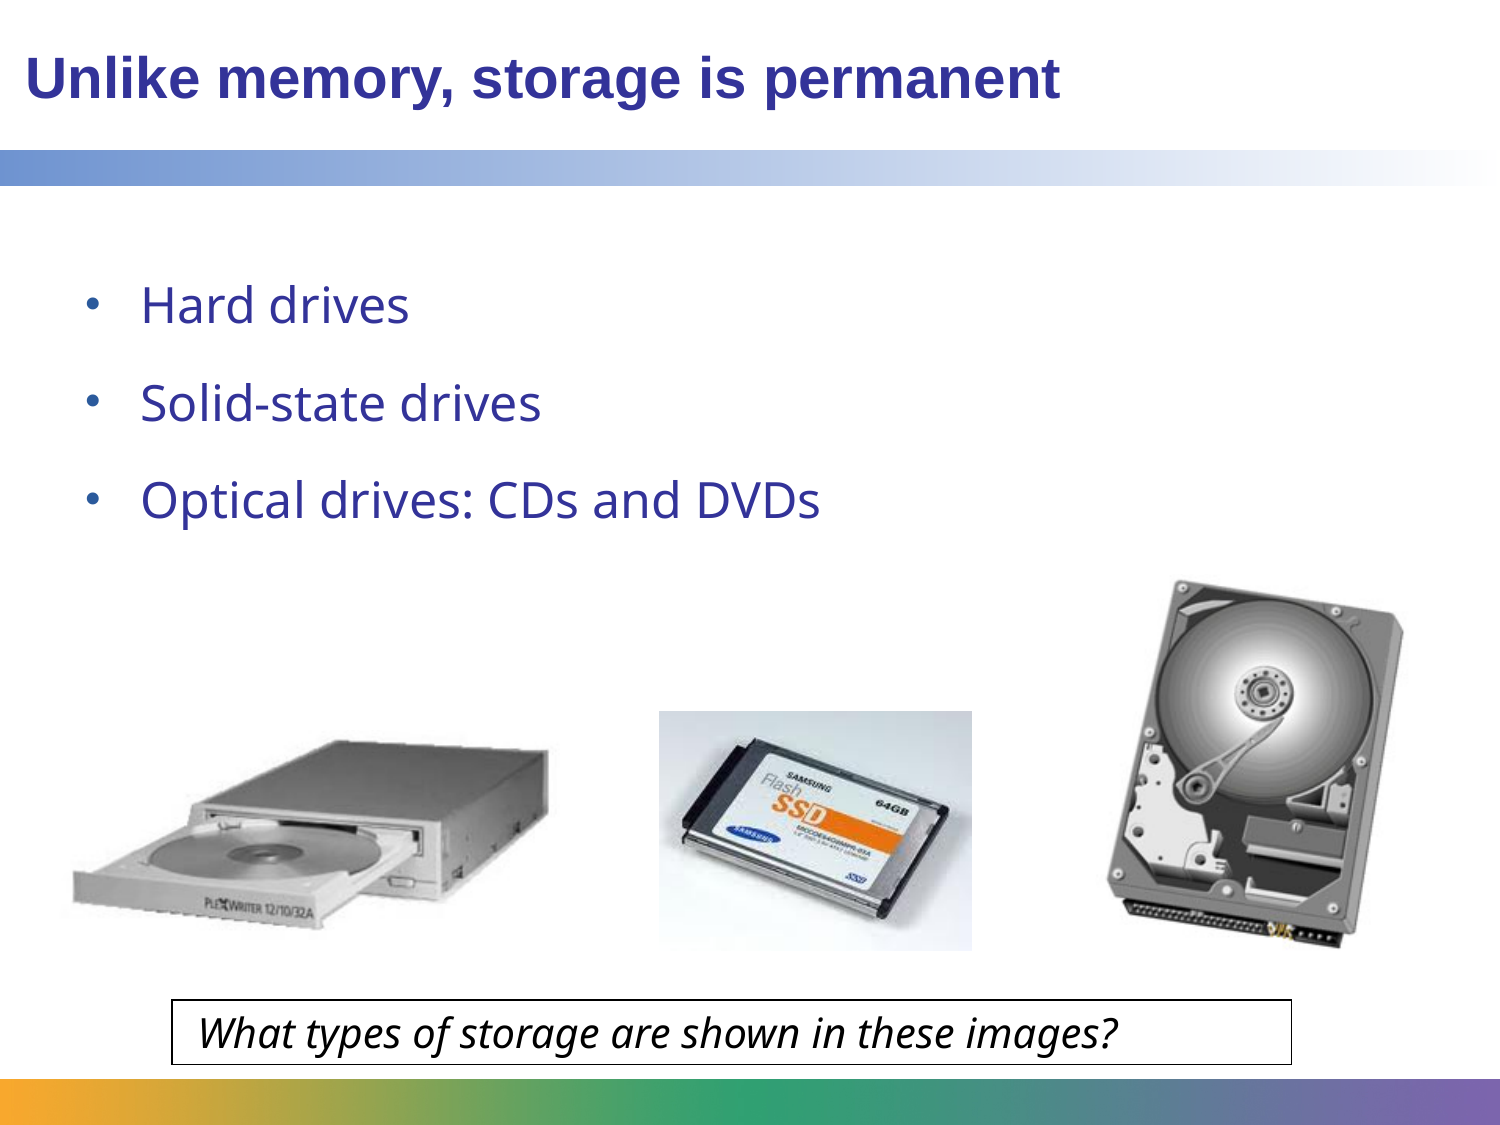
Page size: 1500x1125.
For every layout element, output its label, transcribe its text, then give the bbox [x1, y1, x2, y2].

list Hard drives Solid-state drives Optical drives: CDs and DVDs [68, 265, 1314, 1054]
picture [1094, 574, 1413, 961]
picture [0, 1079, 1500, 1125]
text_box What types of storage are shown in these images? [171, 999, 1292, 1065]
picture [59, 729, 560, 940]
title Unlike memory, storage is permanent [10, 5, 1429, 144]
picture [659, 711, 973, 951]
